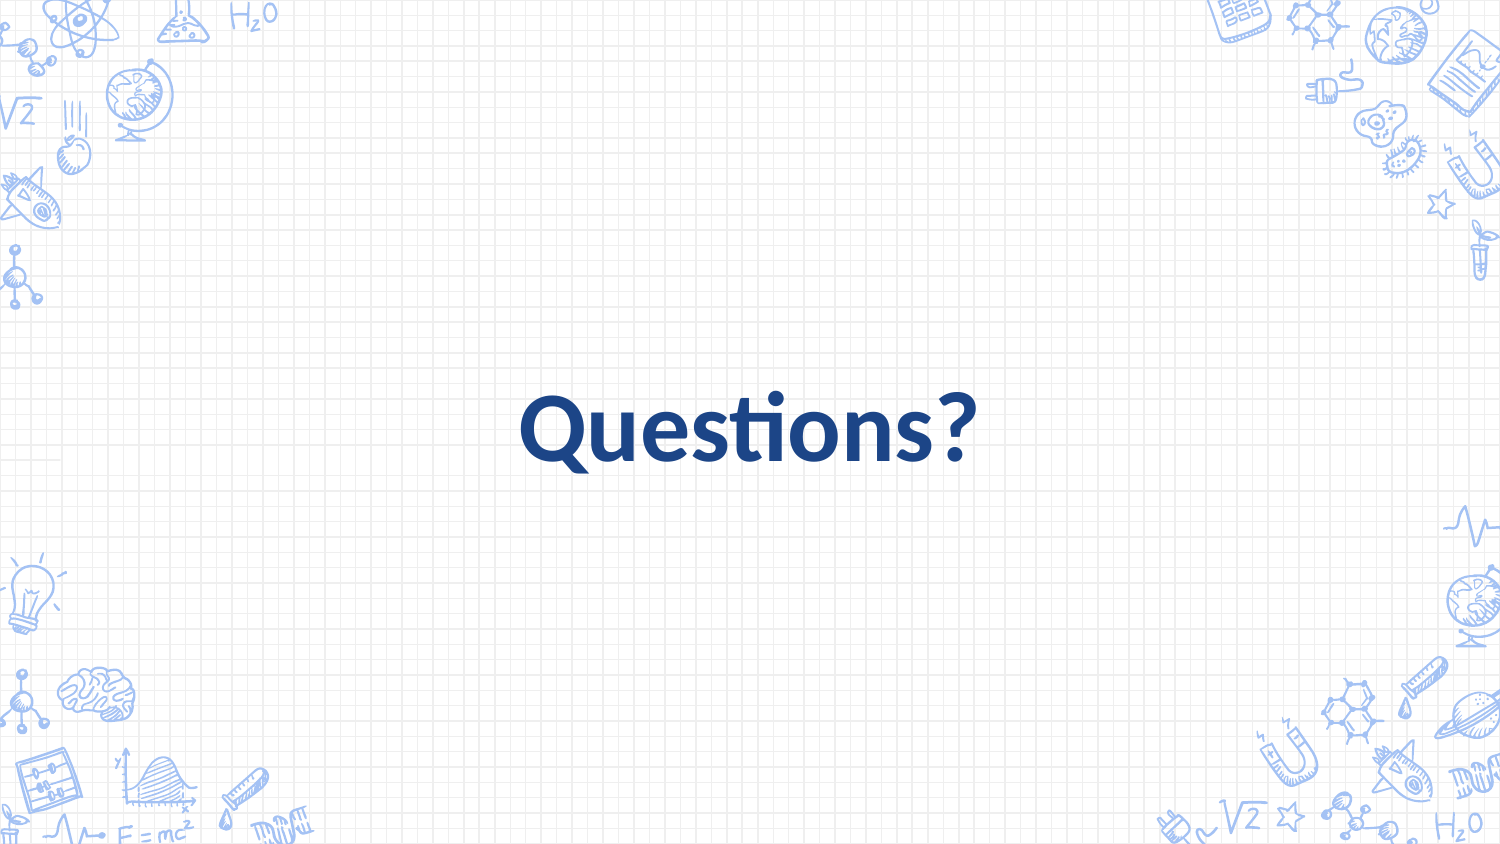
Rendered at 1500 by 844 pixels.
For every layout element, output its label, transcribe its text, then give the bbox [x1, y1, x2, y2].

list Questions? [354, 354, 1146, 490]
